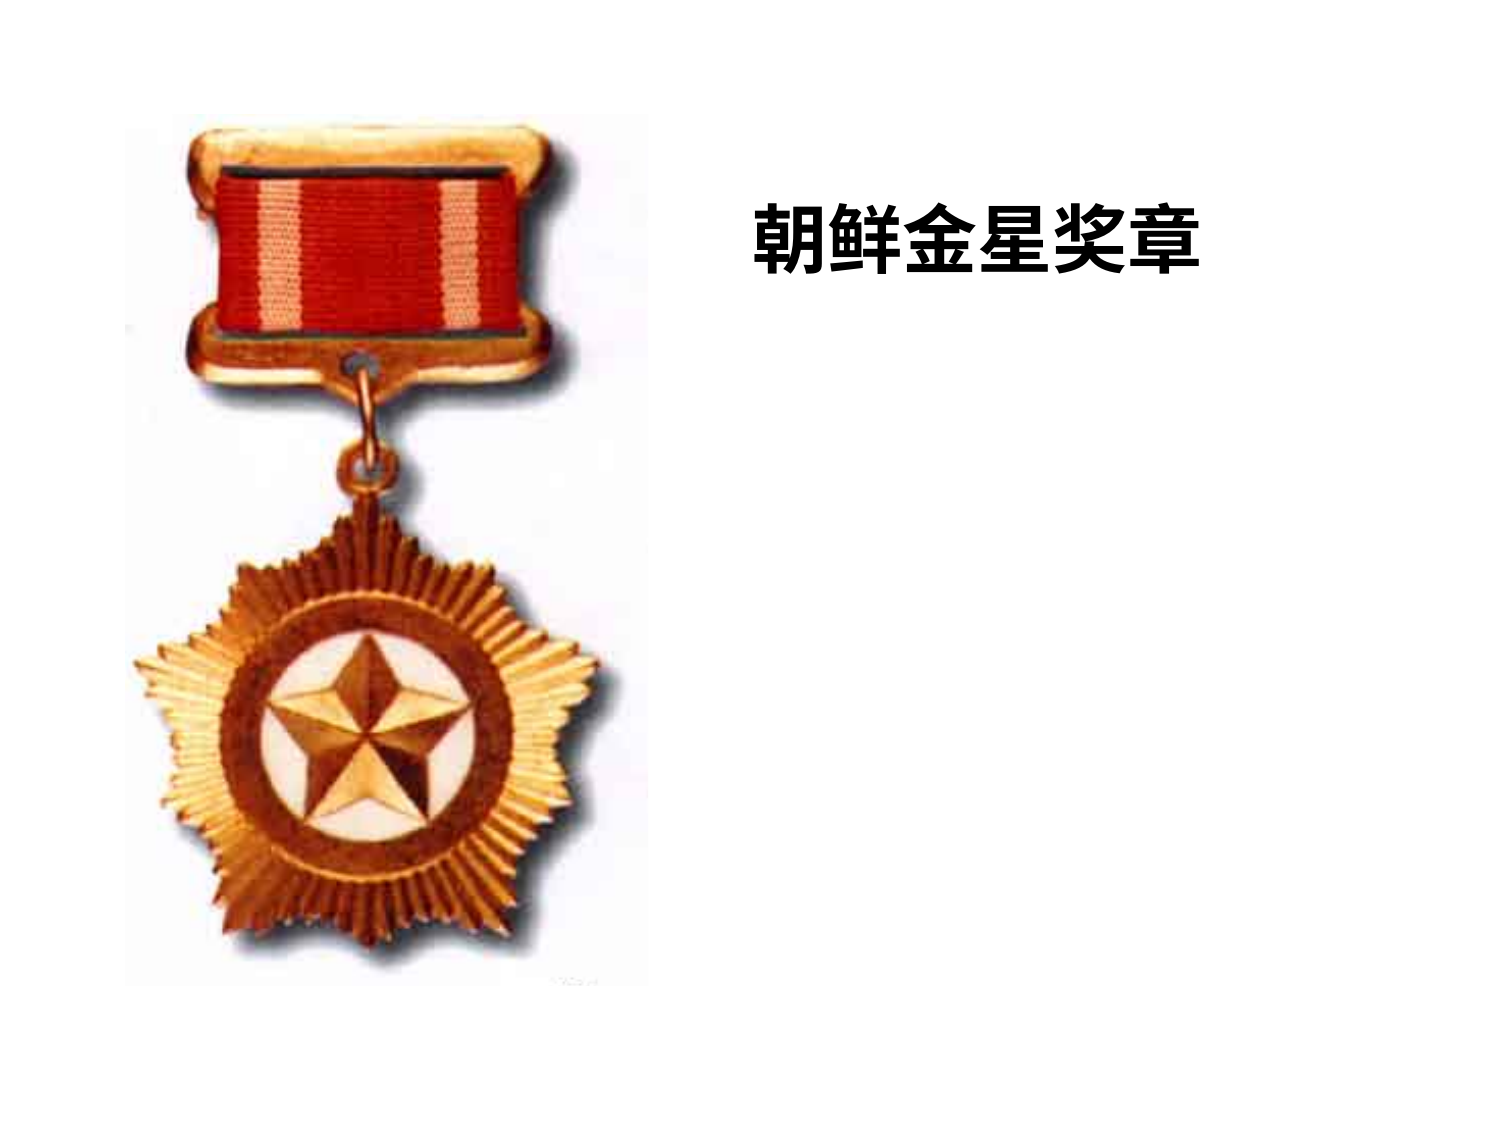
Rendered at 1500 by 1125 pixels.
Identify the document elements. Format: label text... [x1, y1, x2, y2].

text_box [712, 174, 1413, 291]
picture [124, 113, 649, 987]
text_box 朝鲜金星奖章 [737, 184, 1300, 290]
